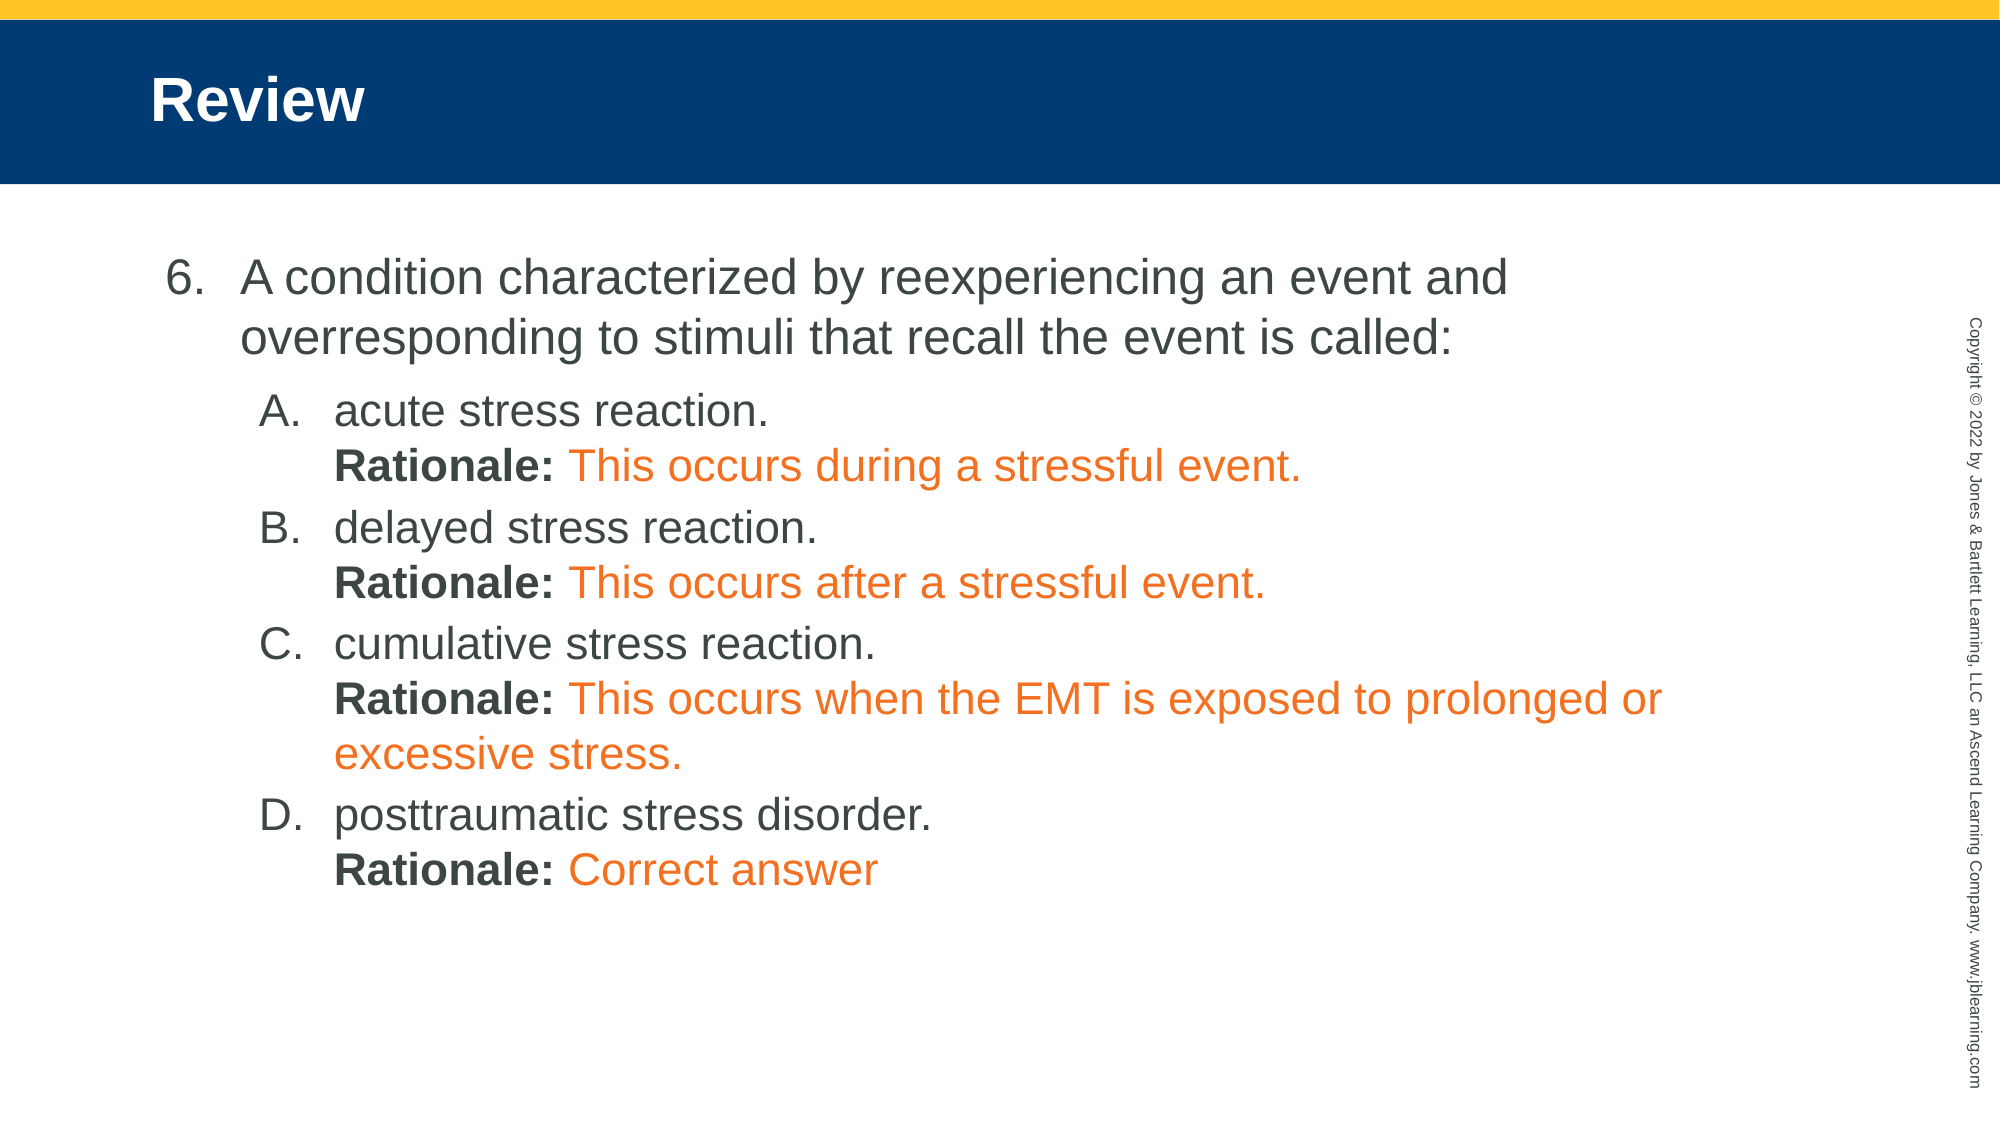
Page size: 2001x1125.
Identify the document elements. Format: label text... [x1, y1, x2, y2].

title Review [0, 19, 2000, 185]
list A condition characterized by reexperiencing an event and overresponding to stimuli that recall the event is called: acute stress reaction. Rationale: This occurs during a stressful event. delayed stress reaction. Rationale: This occurs after a stressful event. cumulative stress reaction. Rationale: This occurs when the EMT is exposed to prolonged or excessive stress. posttraumatic stress disorder. Rationale: Correct answer [150, 237, 1850, 1025]
